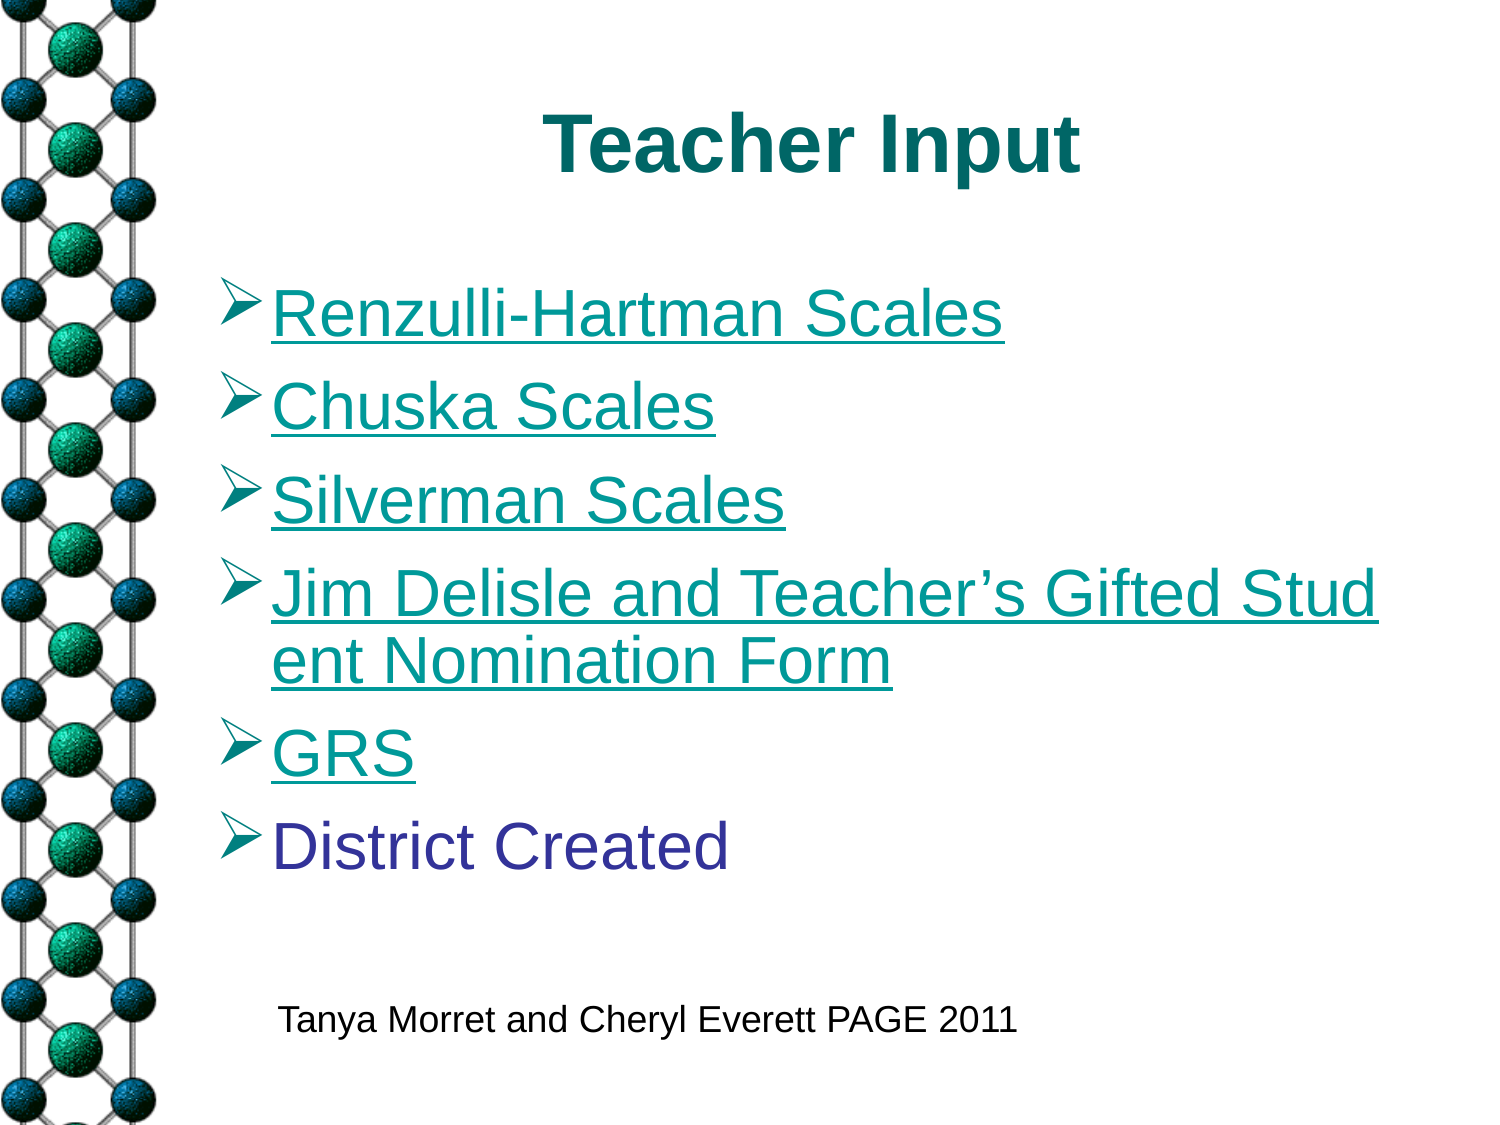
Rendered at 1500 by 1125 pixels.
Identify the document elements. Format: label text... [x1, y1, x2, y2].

text_box Tanya Morret and Cheryl Everett PAGE 2011 [262, 987, 1275, 1048]
picture [0, 0, 1500, 1125]
title Teacher Input [199, 44, 1426, 233]
list Renzulli-Hartman Scales Chuska Scales Silverman Scales Jim Delisle and Teacher’s Gifted Student Nomination Form GRS District Created [199, 262, 1426, 1006]
